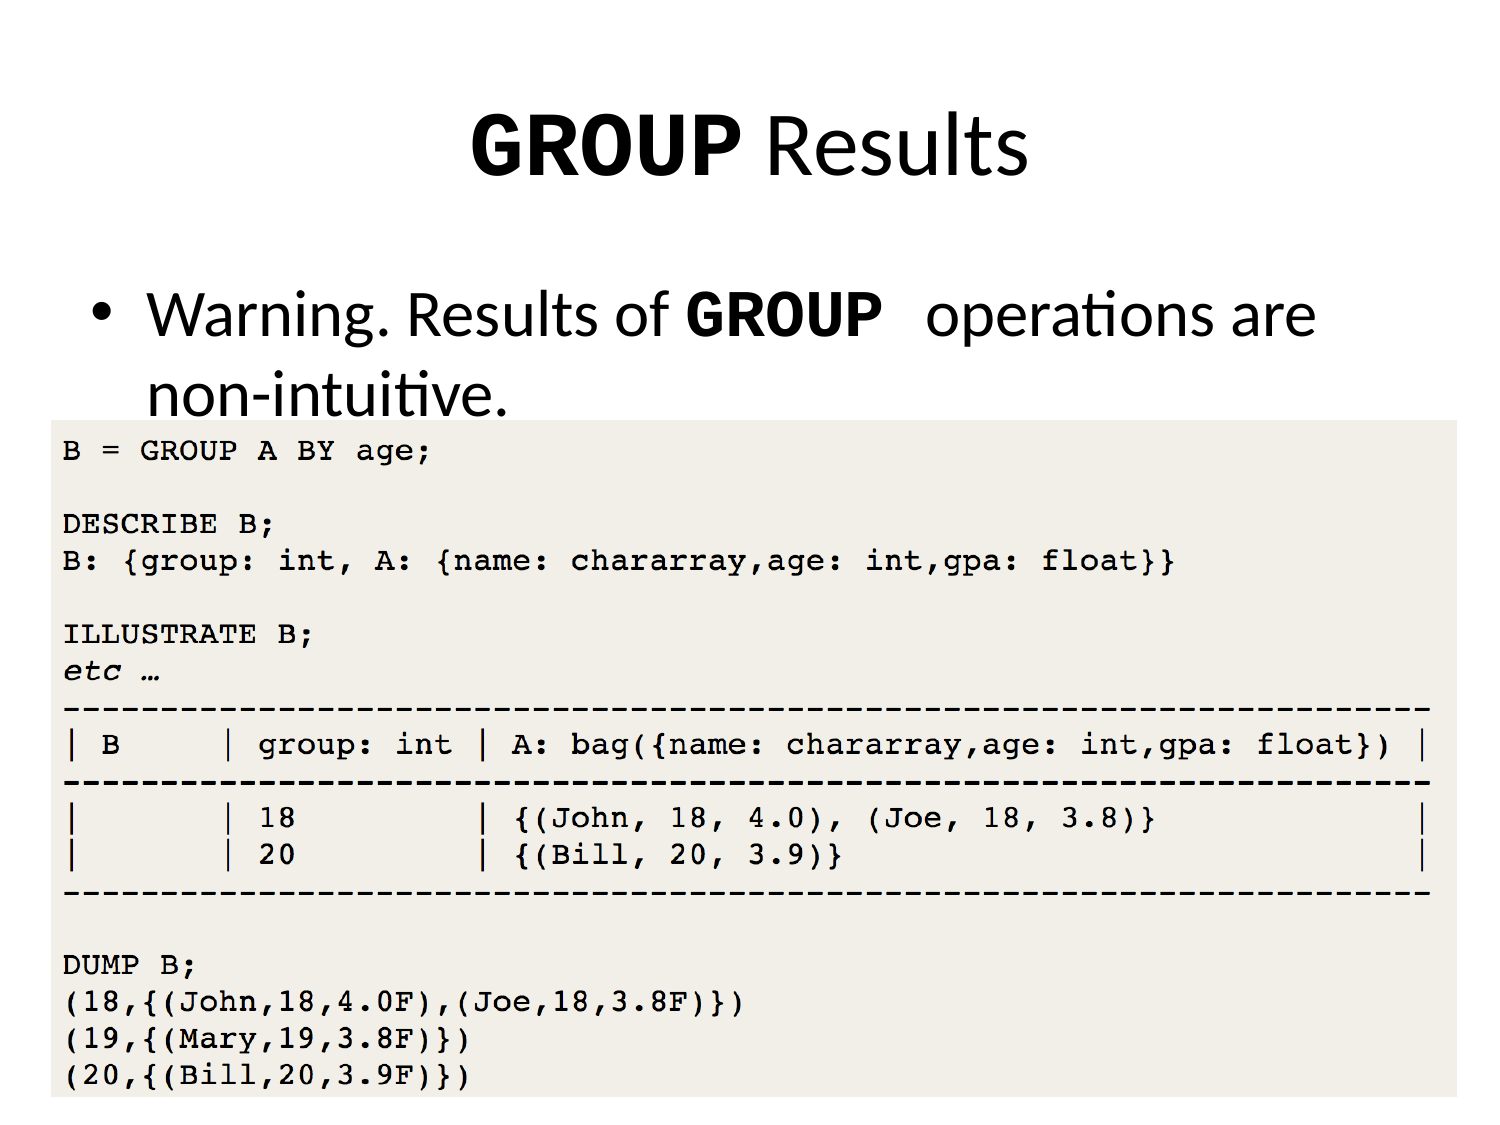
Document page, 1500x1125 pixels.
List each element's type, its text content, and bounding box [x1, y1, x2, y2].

title GROUP Results [75, 45, 1425, 233]
list Warning. Results of GROUP operations are non-intuitive. [75, 262, 1425, 419]
picture [51, 420, 1457, 1097]
